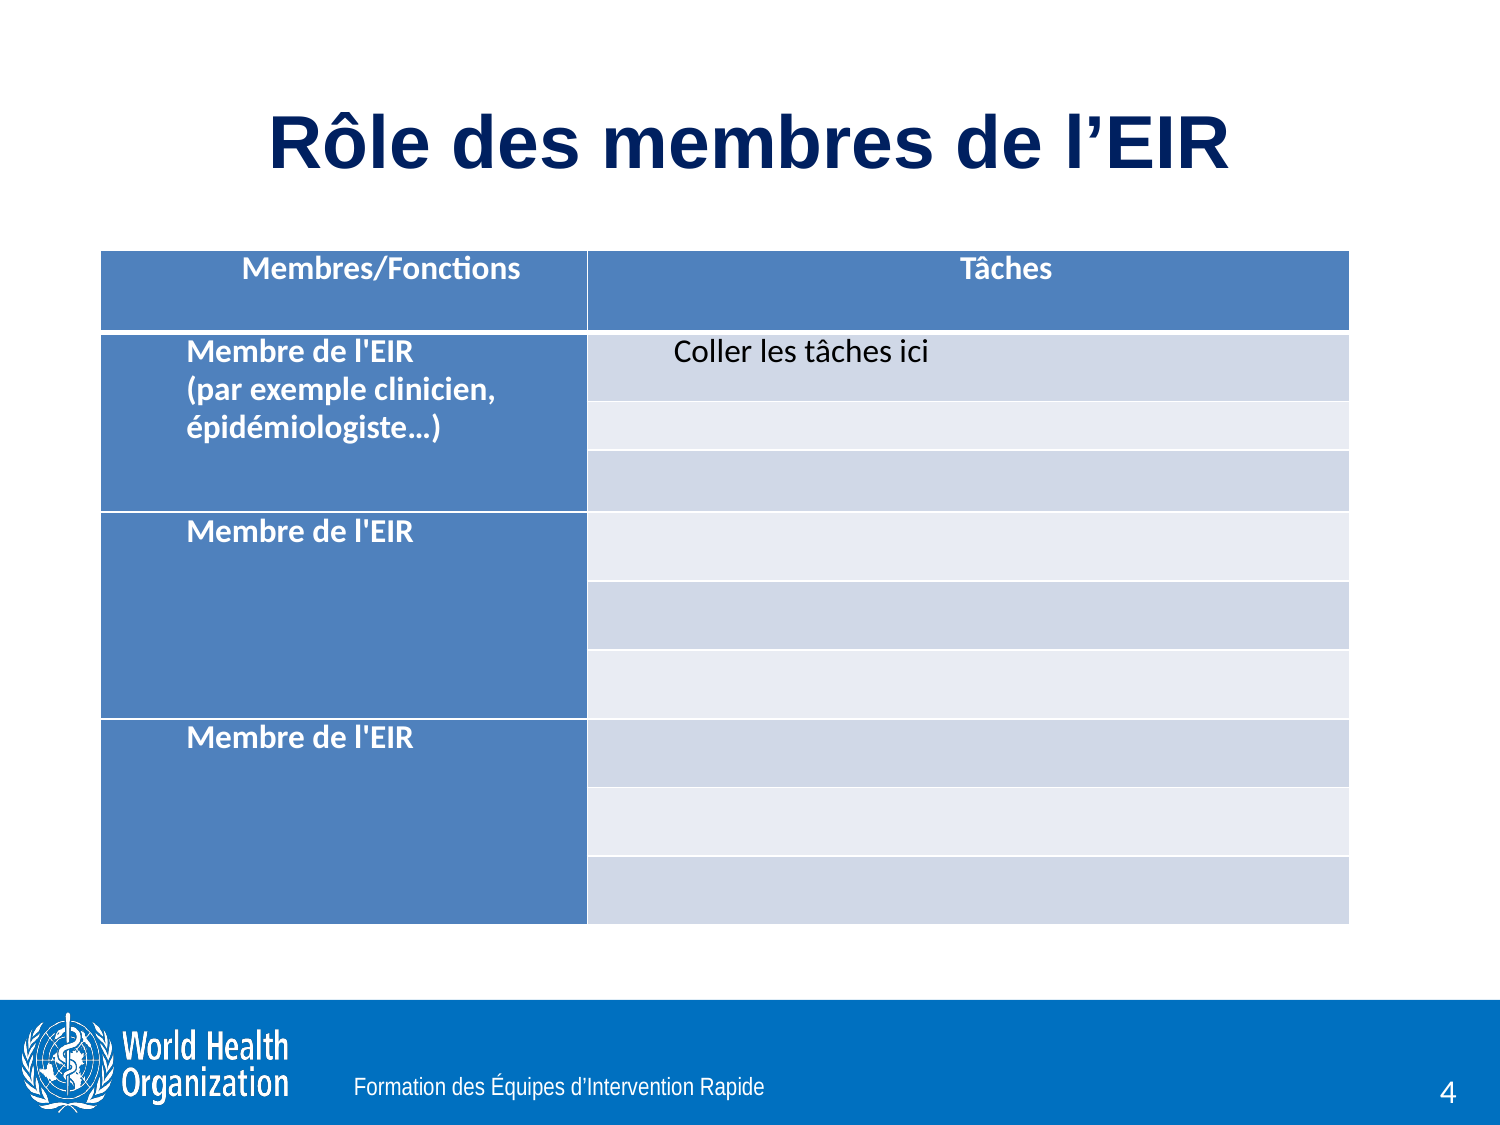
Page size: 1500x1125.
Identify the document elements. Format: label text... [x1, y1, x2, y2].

table_cell [588, 720, 1349, 787]
title Rôle des membres de l’EIR [75, 45, 1425, 233]
table_cell [588, 857, 1349, 924]
table_cell Membre de l'EIR (par exemple clinicien, épidémiologiste…) [101, 335, 587, 511]
table_cell [588, 513, 1349, 580]
table_cell Membre de l'EIR [101, 513, 587, 718]
picture [21, 1012, 288, 1113]
table_cell [588, 451, 1349, 511]
table_header Tâches [588, 251, 1349, 330]
table_cell Coller les tâches ici [588, 335, 1349, 401]
table_cell [588, 651, 1349, 718]
table_header Membres/Fonctions [101, 251, 587, 330]
table_cell Membre de l'EIR [101, 720, 587, 924]
table_cell [588, 402, 1349, 449]
table_cell [588, 788, 1349, 855]
table_cell [588, 582, 1349, 649]
